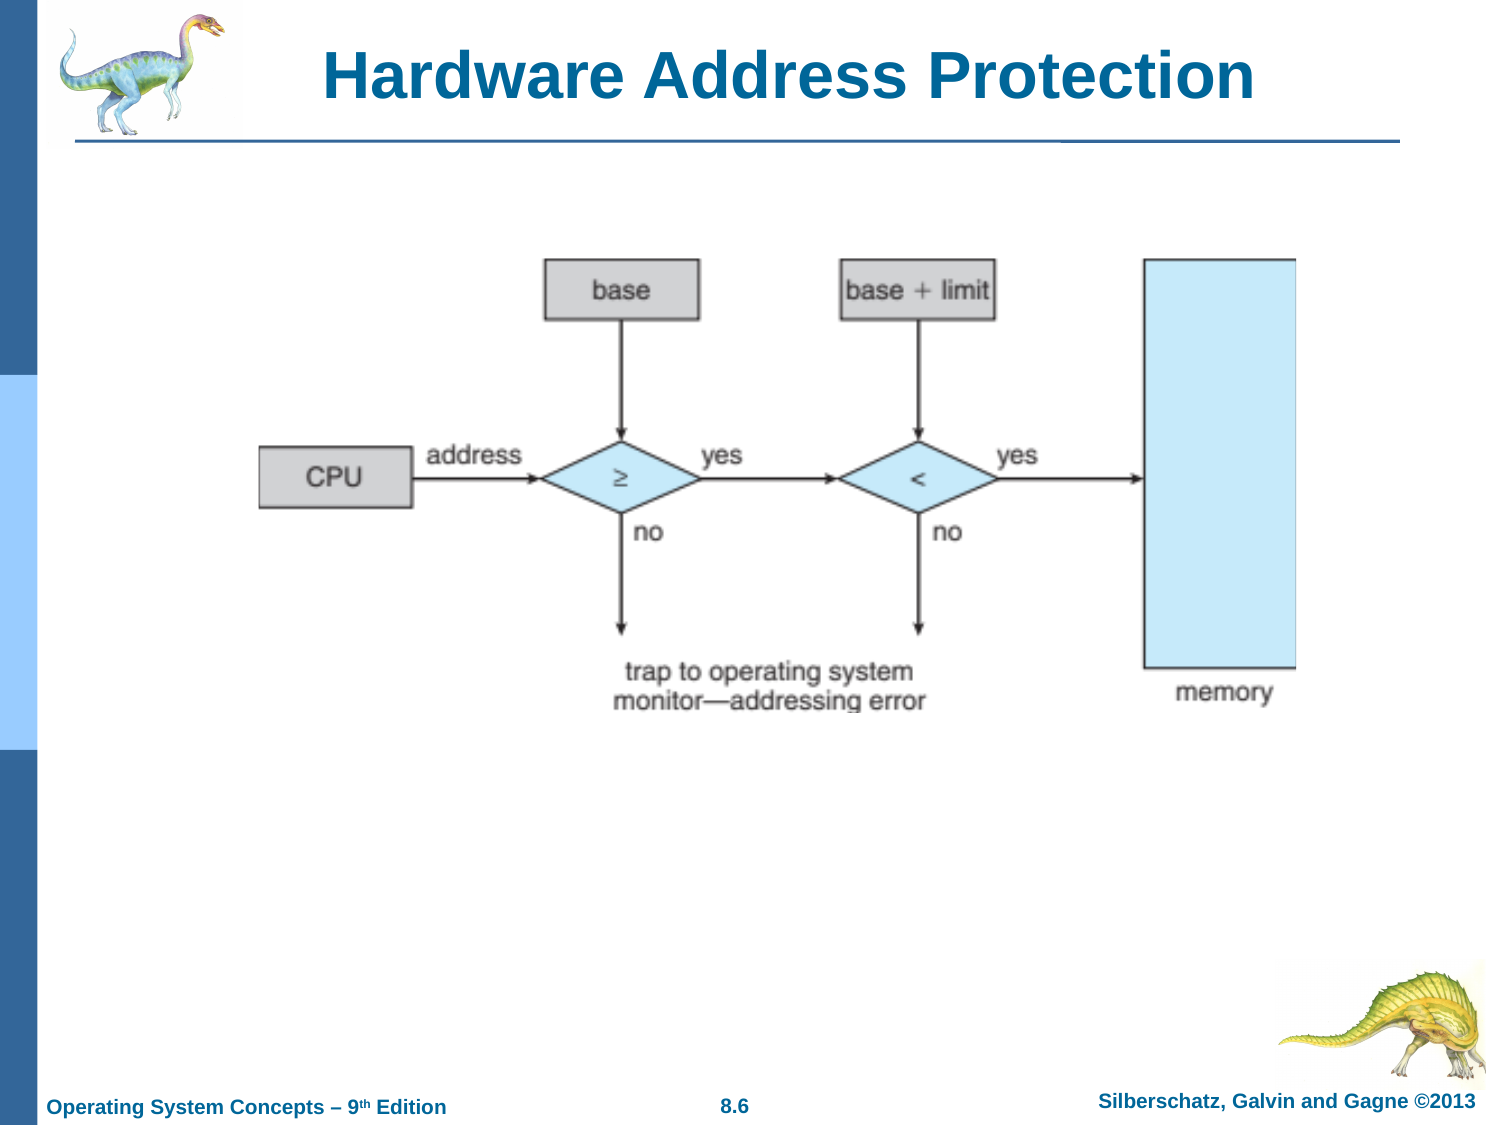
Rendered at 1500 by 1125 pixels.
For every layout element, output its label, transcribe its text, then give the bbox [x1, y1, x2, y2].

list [258, 198, 1297, 771]
picture [1275, 959, 1486, 1090]
title Hardware Address Protection [154, 25, 1426, 121]
picture [46, 0, 243, 149]
